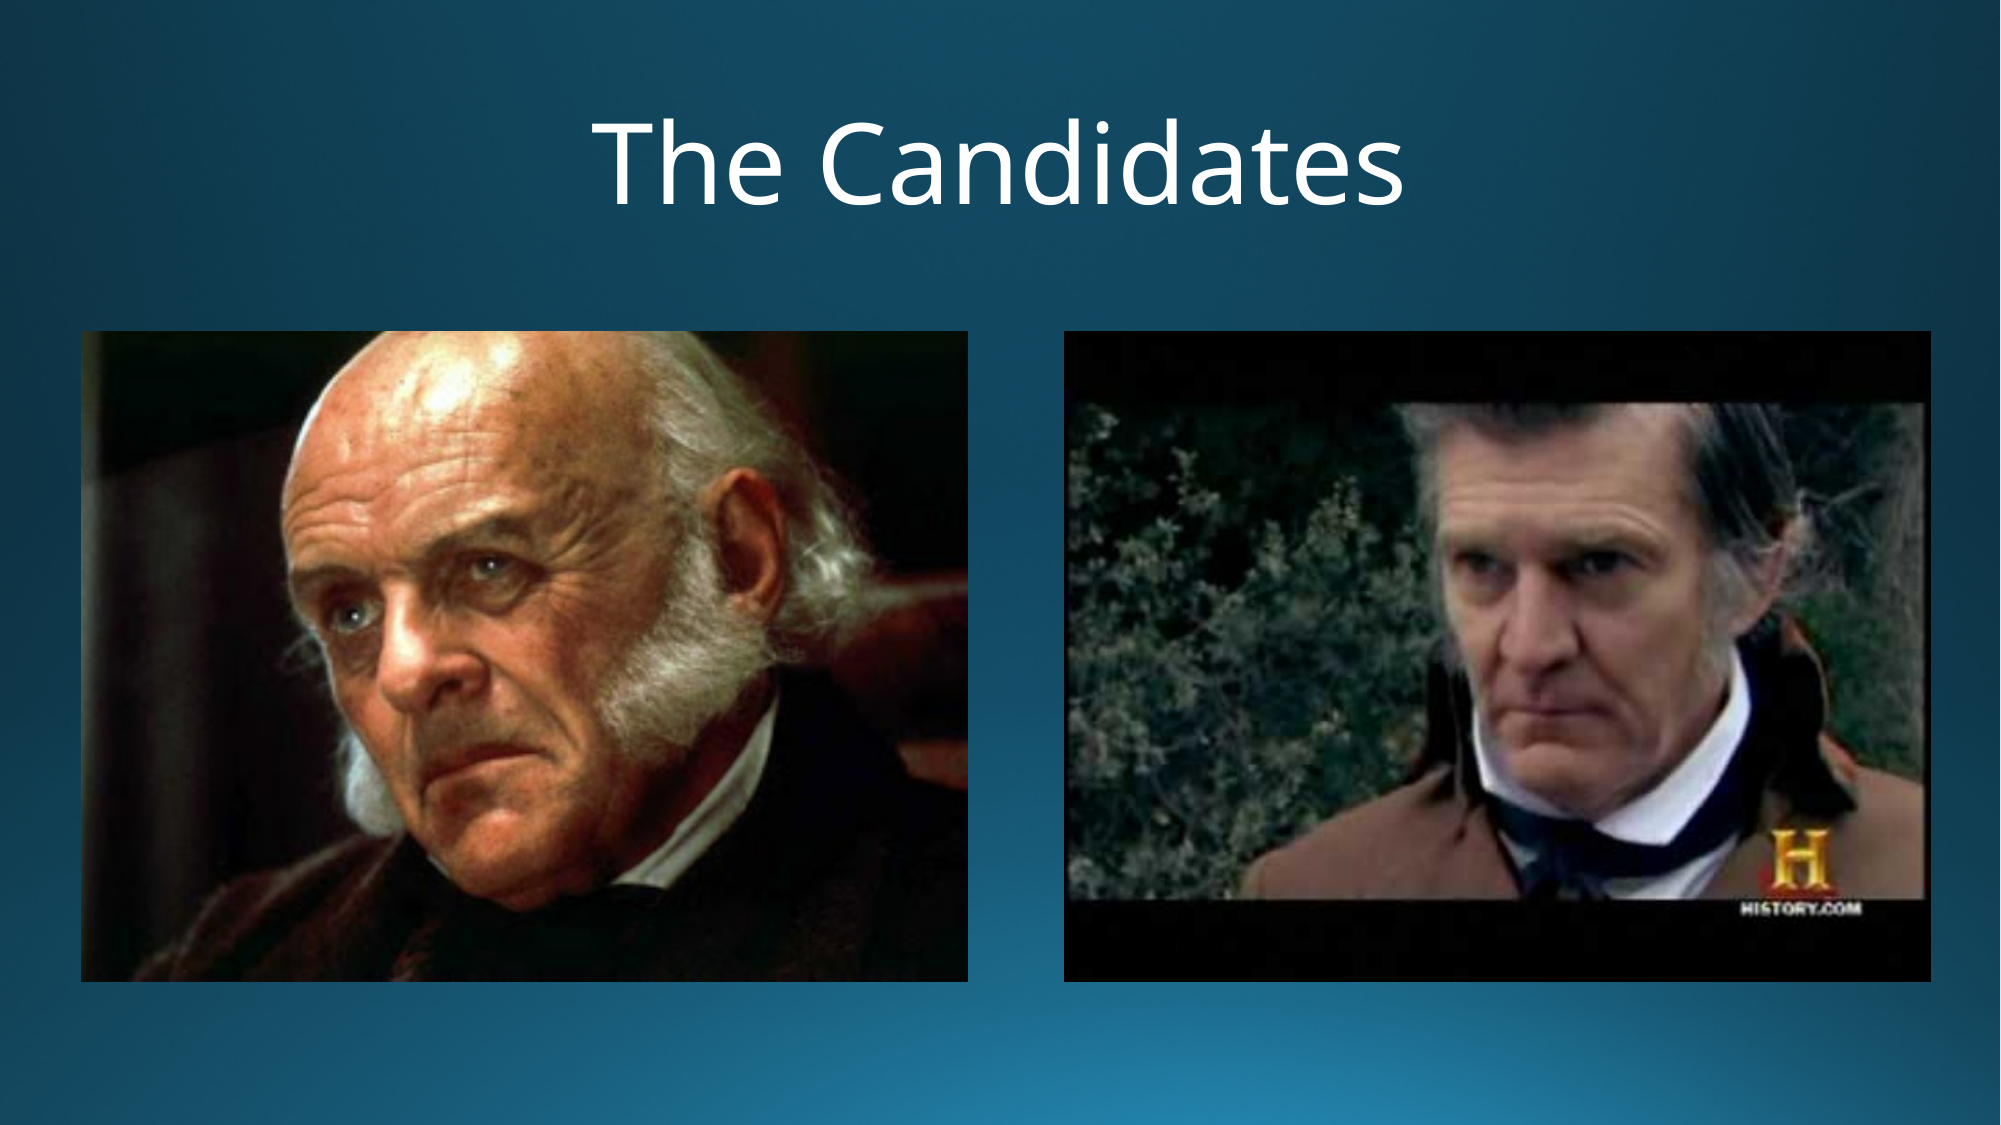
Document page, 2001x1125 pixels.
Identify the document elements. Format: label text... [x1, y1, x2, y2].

picture [0, 0, 2001, 1125]
title The Candidates [137, 59, 1863, 278]
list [1063, 331, 1931, 982]
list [81, 331, 968, 982]
